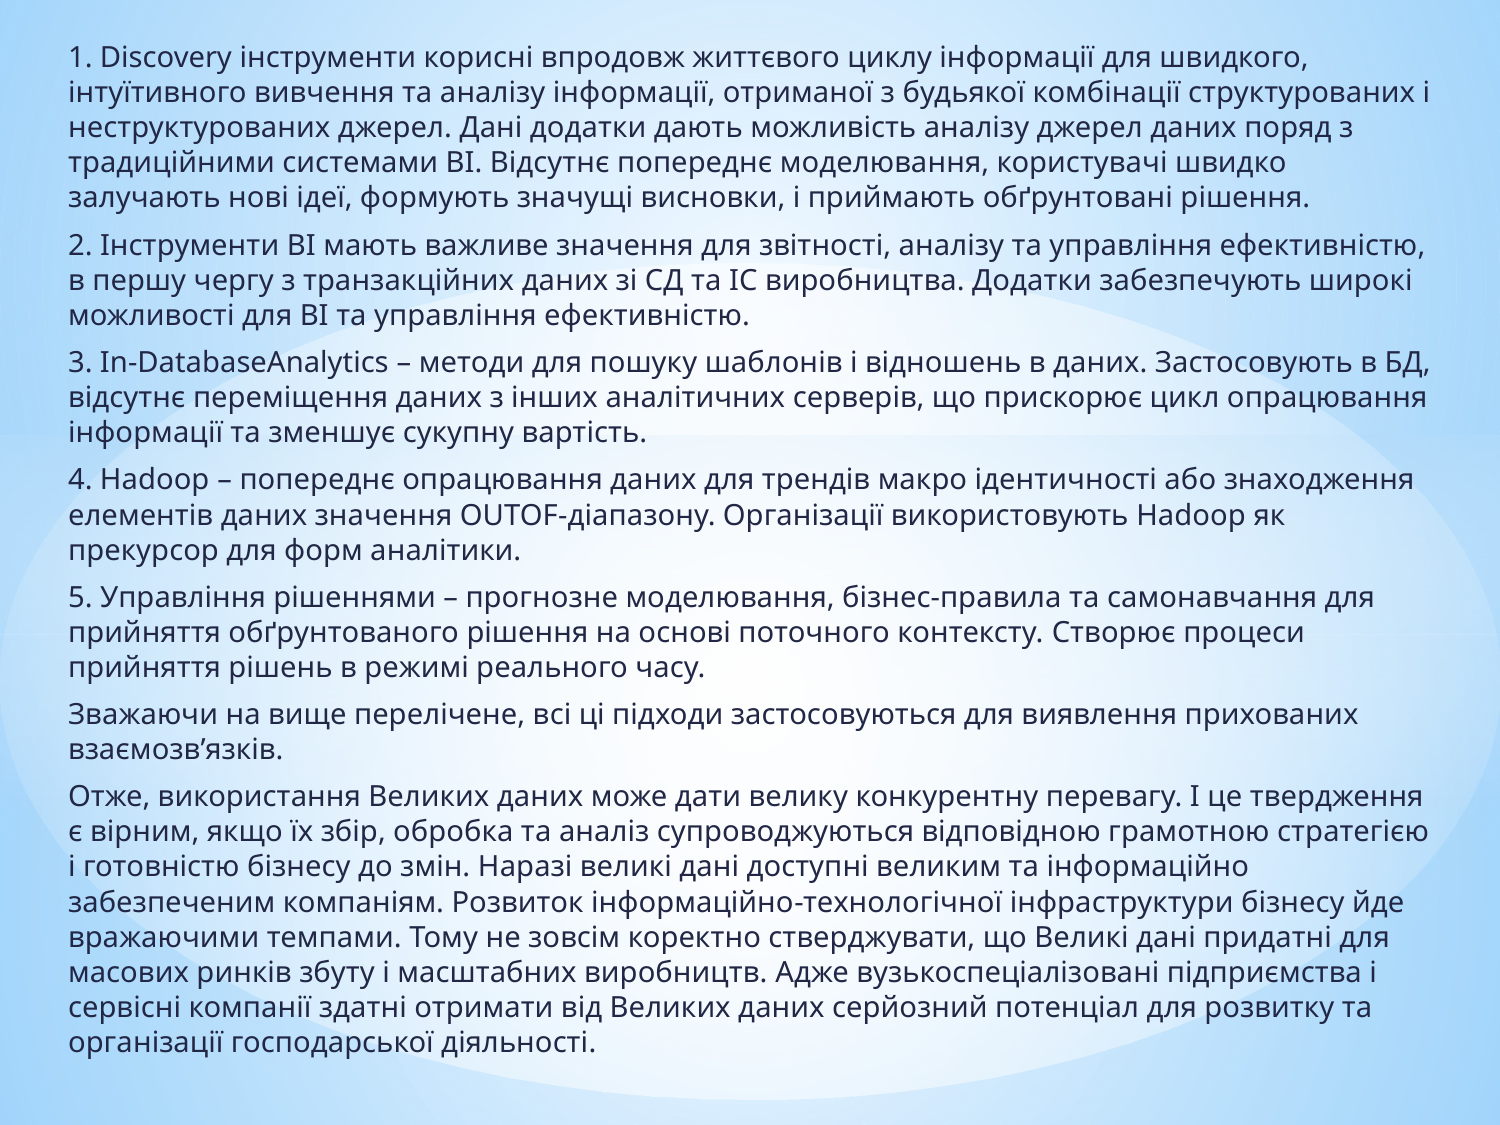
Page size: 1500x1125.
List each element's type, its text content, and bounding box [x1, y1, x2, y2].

subtitle 1. Discovery інструменти корисні впродовж життєвого циклу інформації для швидкого, інтуїтивного вивчення та аналізу інформації, отриманої з будьякої комбінації структурованих і неструктурованих джерел. Дані додатки дають можливість аналізу джерел даних поряд з традиційними системами BI. Відсутнє попереднє моделювання, користувачі швидко залучають нові ідеї, формують значущі висновки, і приймають обґрунтовані рішення. 2. Інструменти BI мають важливе значення для звітності, аналізу та управління ефективністю, в першу чергу з транзакційних даних зі СД та ІС виробництва. Додатки забезпечують широкі можливості для BI та управління ефективністю. 3. In-DatabaseAnalytics – методи для пошуку шаблонів і відношень в даних. Застосовують в БД, відсутнє переміщення даних з інших аналітичних серверів, що прискорює цикл опрацювання інформації та зменшує сукупну вартість. 4. Hadoop – попереднє опрацювання даних для трендів макро ідентичності або знаходження елементів даних значення OUTOF-діапазону. Організації використовують Hadoop як прекурсор для форм аналітики. 5. Управління рішеннями – прогнозне моделювання, бізнес-правила та самонавчання для прийняття обґрунтованого рішення на основі поточного контексту. Створює процеси прийняття рішень в режимі реального часу. Зважаючи на вище перелічене, всі ці підходи застосовуються для виявлення прихованих взаємозв’язків. Отже, використання Великих даних може дати велику конкурентну перевагу. І це твердження є вірним, якщо їх збір, обробка та аналіз супроводжуються відповідною грамотною стратегією і готовністю бізнесу до змін. Наразі великі дані доступні великим та інформаційно забезпеченим компаніям. Розвиток інформаційно-технологічної інфраструктури бізнесу йде вражаючими темпами. Тому не зовсім коректно стверджувати, що Великі дані придатні для масових ринків збуту і масштабних виробництв. Адже вузькоспеціалізовані підприємства і сервісні компанії здатні отримати від Великих даних серйозний потенціал для розвитку та організації господарської діяльності. [53, 30, 1459, 1083]
